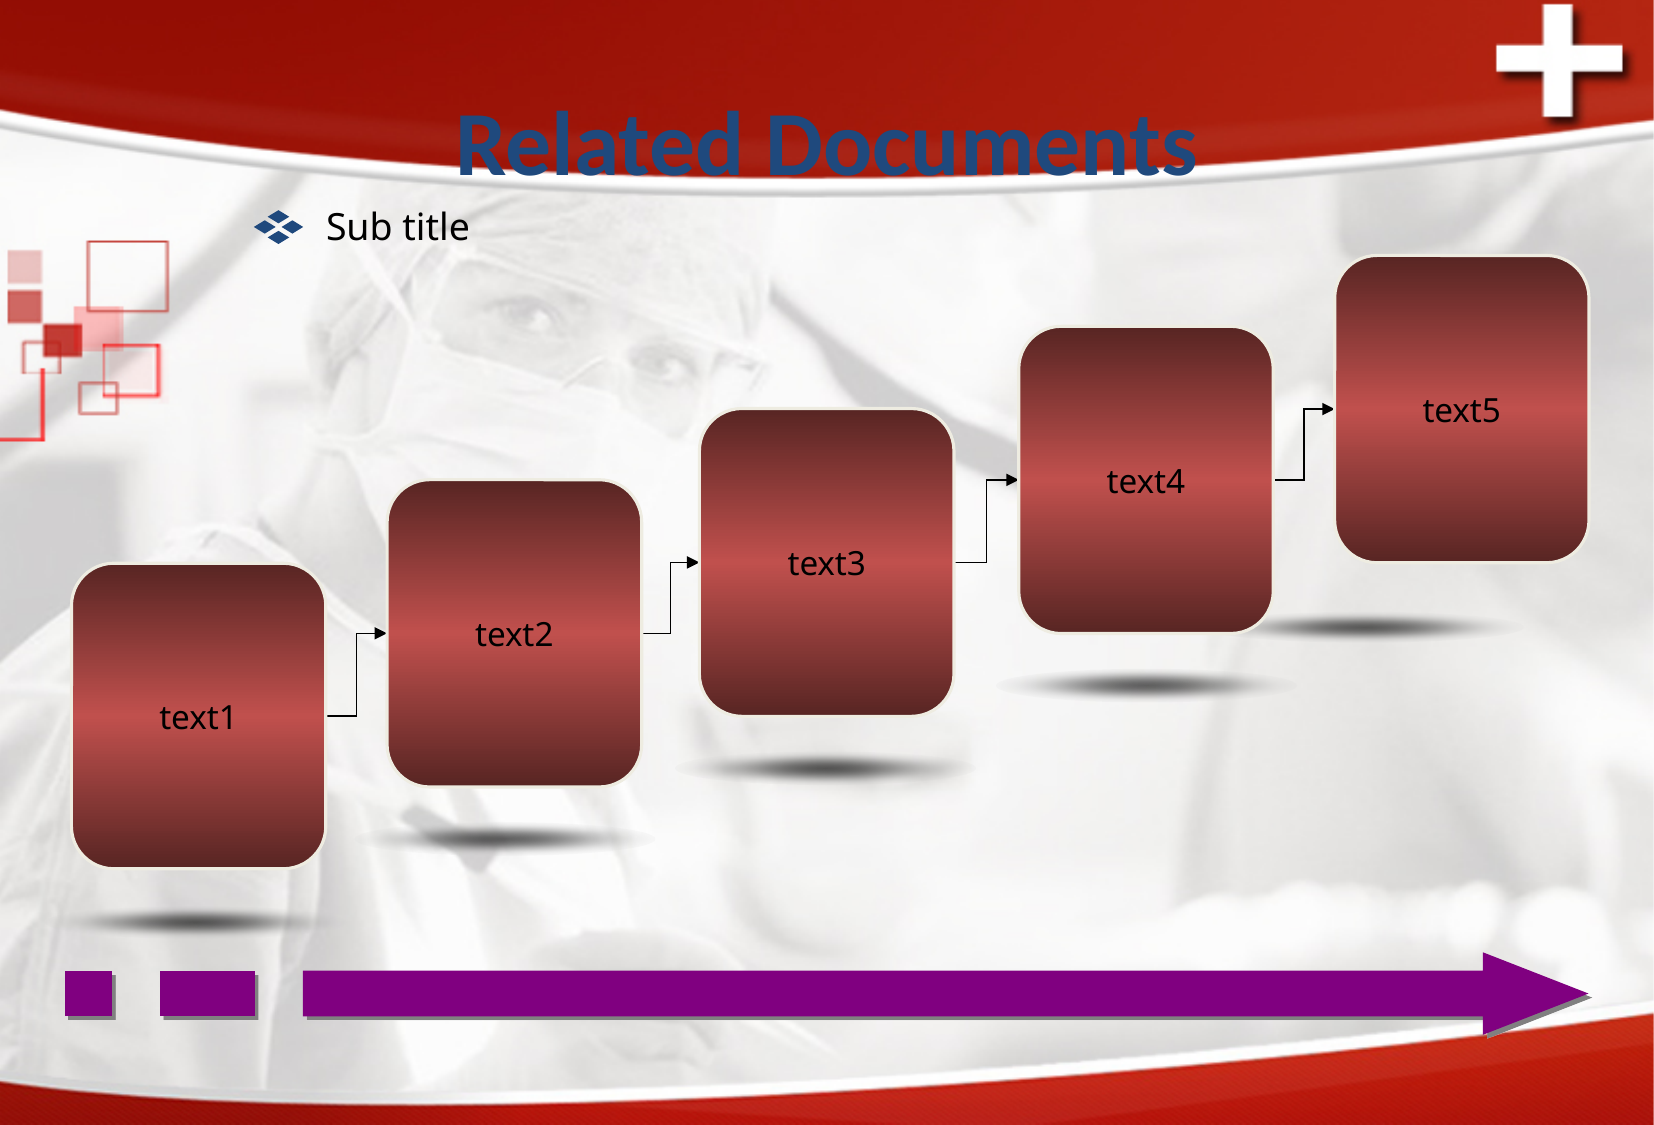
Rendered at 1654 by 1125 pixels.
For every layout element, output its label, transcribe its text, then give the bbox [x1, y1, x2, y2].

picture [0, 0, 1654, 1125]
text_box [1203, 255, 1590, 645]
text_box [354, 479, 659, 858]
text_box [253, 195, 678, 256]
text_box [995, 326, 1300, 705]
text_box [45, 562, 349, 941]
text_box [302, 952, 1589, 1035]
text_box [64, 970, 113, 1017]
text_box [674, 408, 979, 787]
text_box [160, 970, 256, 1017]
title Related Documents [82, 44, 1572, 233]
